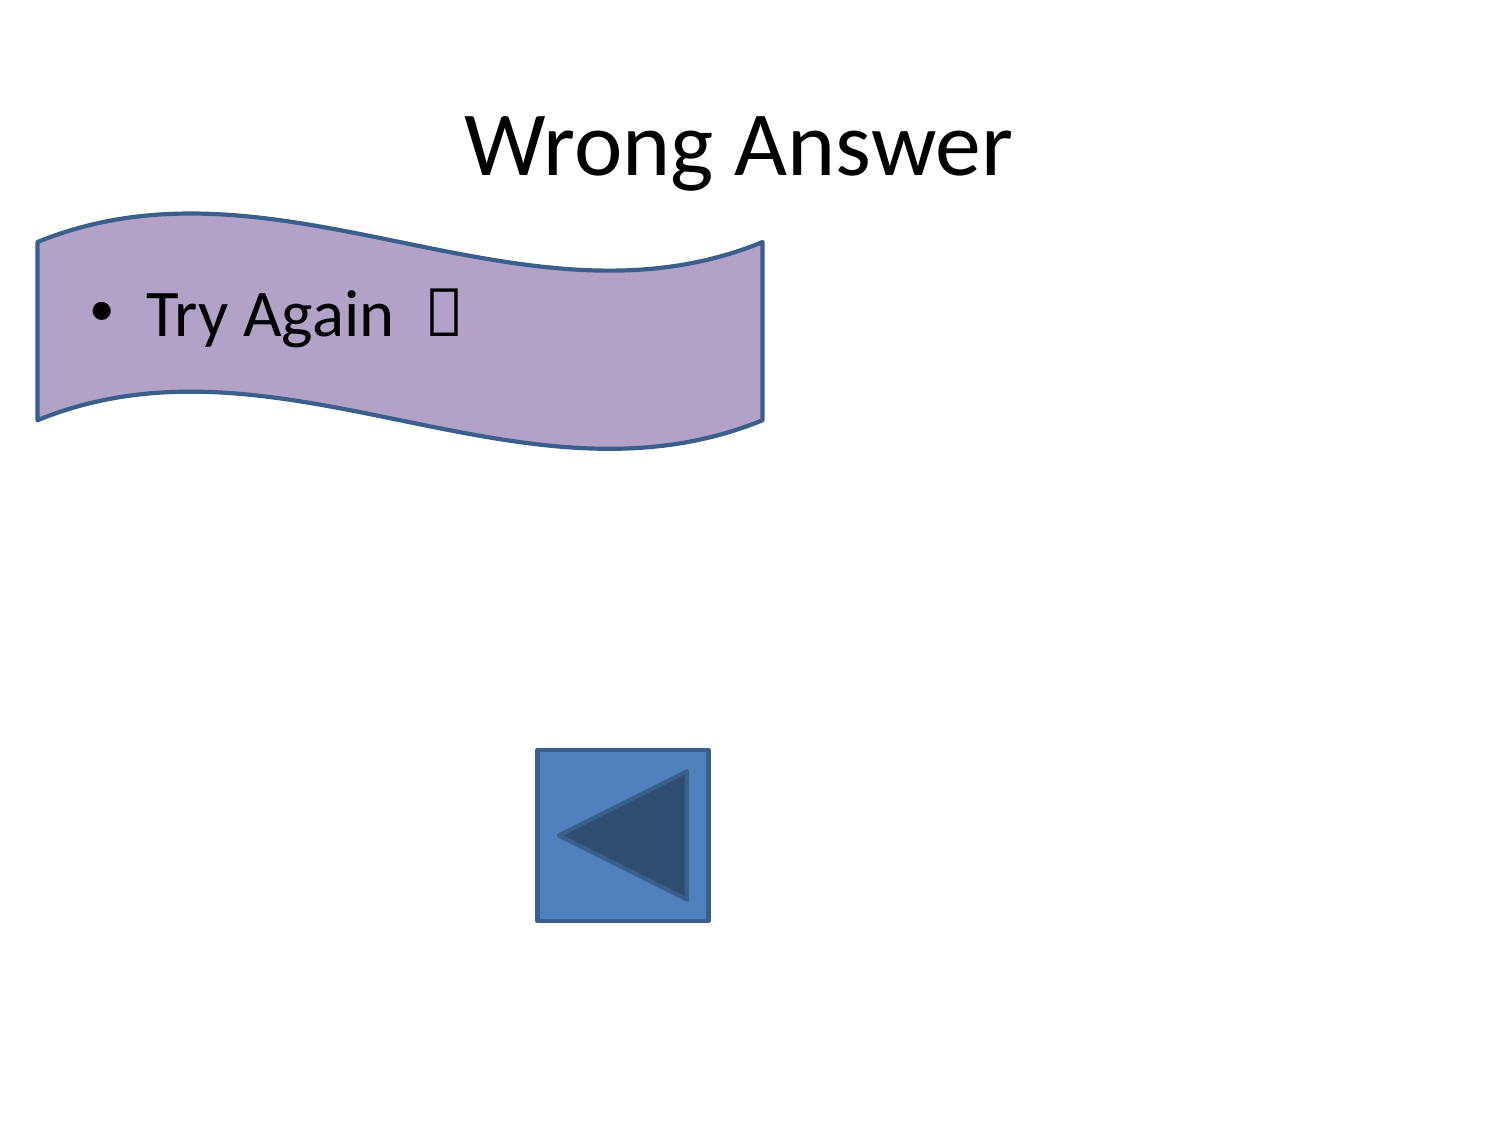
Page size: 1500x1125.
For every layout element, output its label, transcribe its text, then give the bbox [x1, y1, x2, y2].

title Wrong Answer [75, 45, 1425, 233]
text_box [35, 226, 522, 423]
text_box [686, 240, 765, 262]
list Try Again  [75, 262, 1425, 1005]
text_box [535, 748, 711, 923]
